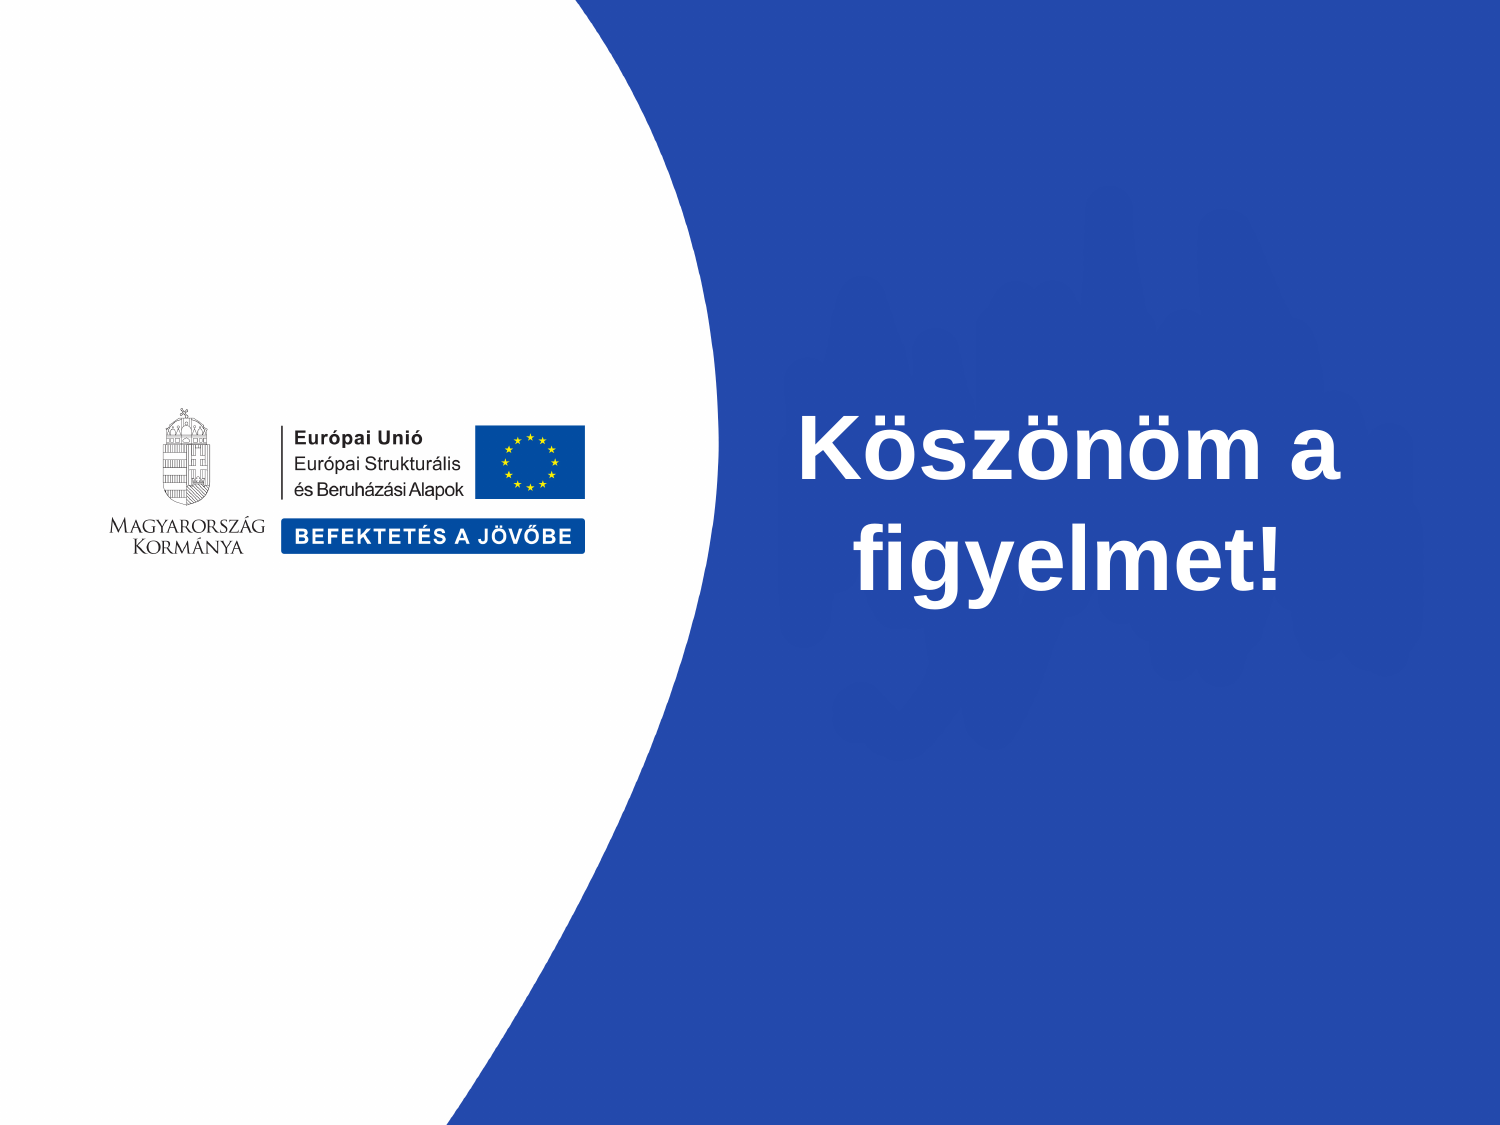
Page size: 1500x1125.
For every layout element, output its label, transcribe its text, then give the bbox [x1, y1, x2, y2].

picture [0, 0, 1500, 1125]
title Köszönöm a figyelmet! [726, 344, 1412, 652]
